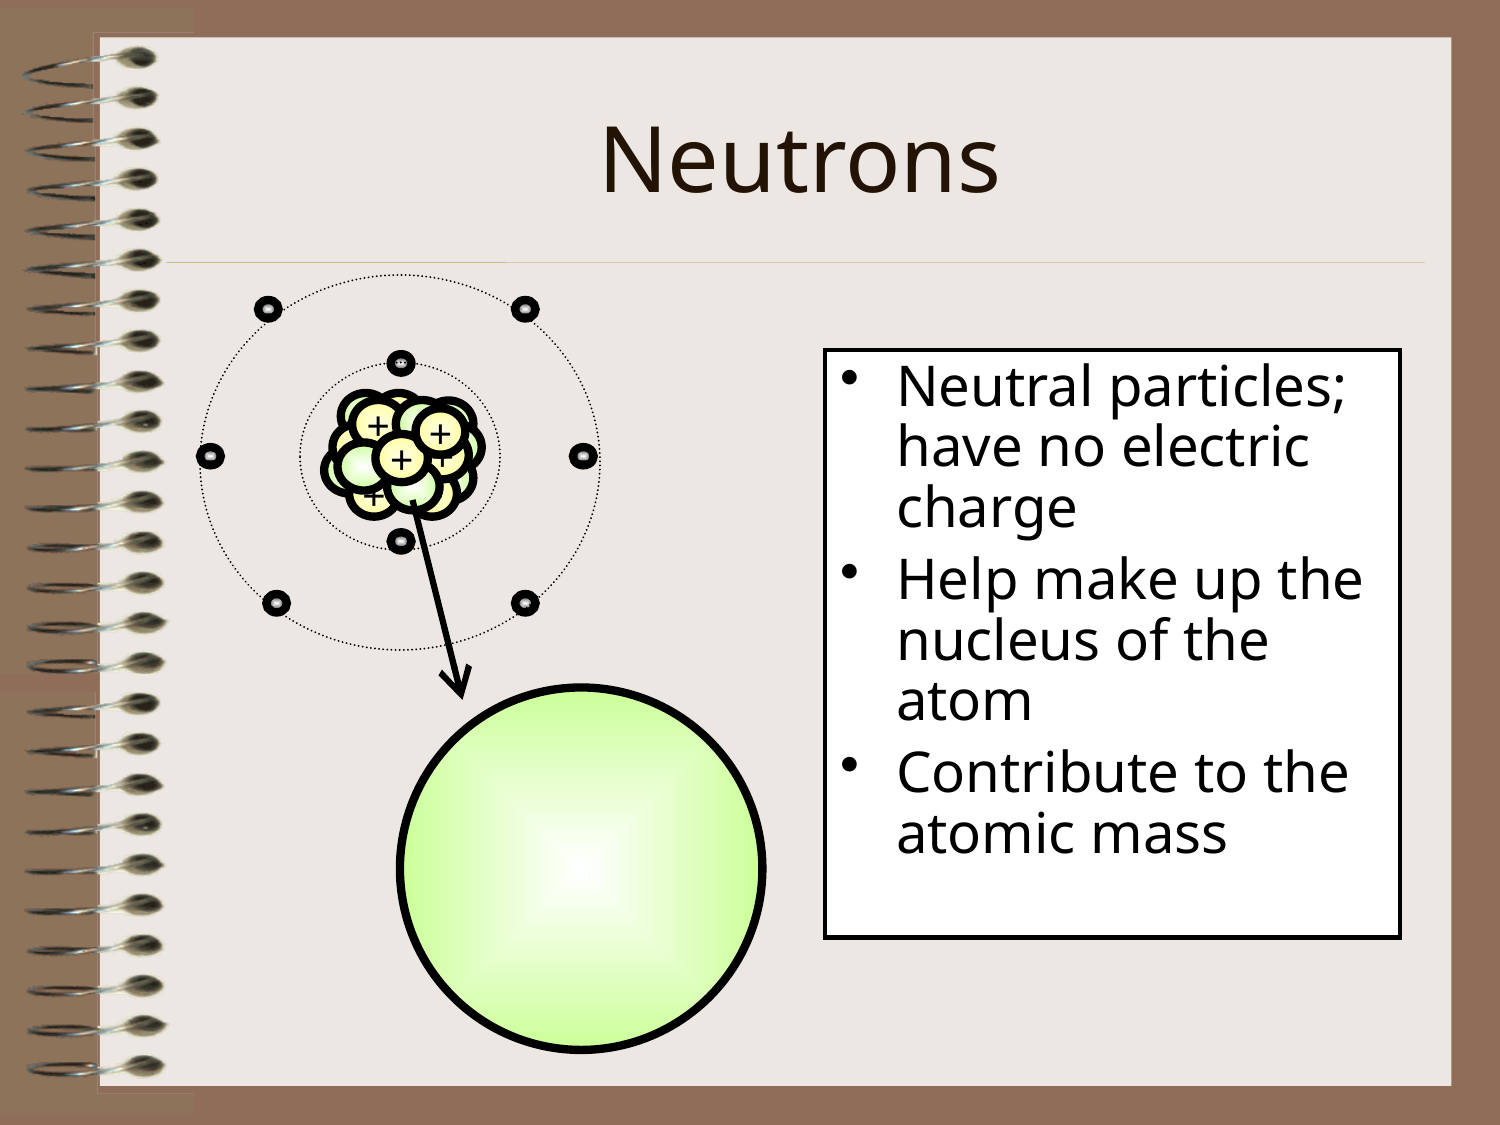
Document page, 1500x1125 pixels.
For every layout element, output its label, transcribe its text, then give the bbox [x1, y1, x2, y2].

title Neutrons [174, 62, 1426, 251]
text_box [294, 622, 506, 650]
picture [0, 692, 194, 1115]
text_box [399, 687, 763, 1050]
text_box [445, 645, 469, 700]
picture [0, 8, 194, 674]
list Neutral particles; have no electric charge Help make up the nucleus of the atom Contribute to the atomic mass [824, 349, 1401, 938]
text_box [199, 299, 594, 613]
text_box [303, 274, 497, 298]
